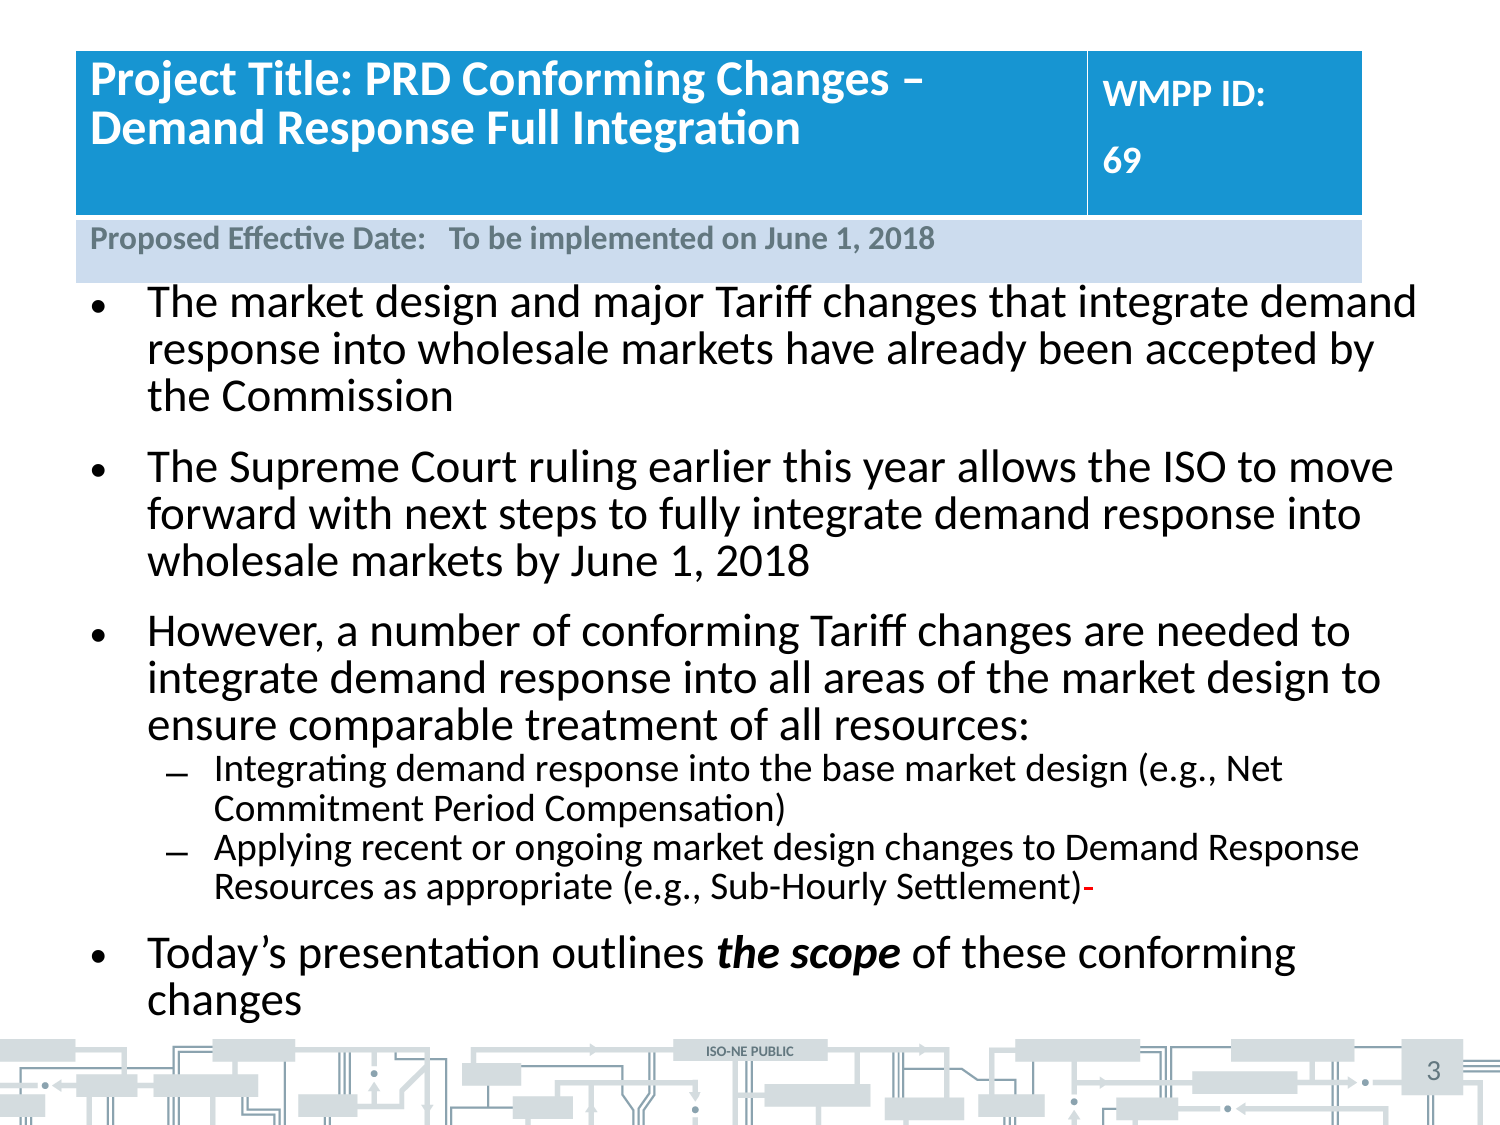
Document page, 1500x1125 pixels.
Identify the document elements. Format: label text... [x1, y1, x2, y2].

table_cell Proposed Effective Date: To be implemented on June 1, 2018 [76, 220, 1362, 274]
text_box The market design and major Tariff changes that integrate demand response into wholesale markets have already been accepted by the Commission The Supreme Court ruling earlier this year allows the ISO to move forward with next steps to fully integrate demand response into wholesale markets by June 1, 2018 However, a number of conforming Tariff changes are needed to integrate demand response into all areas of the market design to ensure comparable treatment of all resources: Integrating demand response into the base market design (e.g., Net Commitment Period Compensation) Applying recent or ongoing market design changes to Demand Response Resources as appropriate (e.g., Sub-Hourly Settlement) Today’s presentation outlines the scope of these conforming changes [74, 274, 1438, 1038]
slide_number 3 [1392, 1050, 1475, 1088]
table_header Project Title: PRD Conforming Changes – Demand Response Full Integration [76, 51, 1087, 215]
table_header WMPP ID: 69 [1088, 51, 1362, 215]
picture [0, 1031, 1500, 1125]
